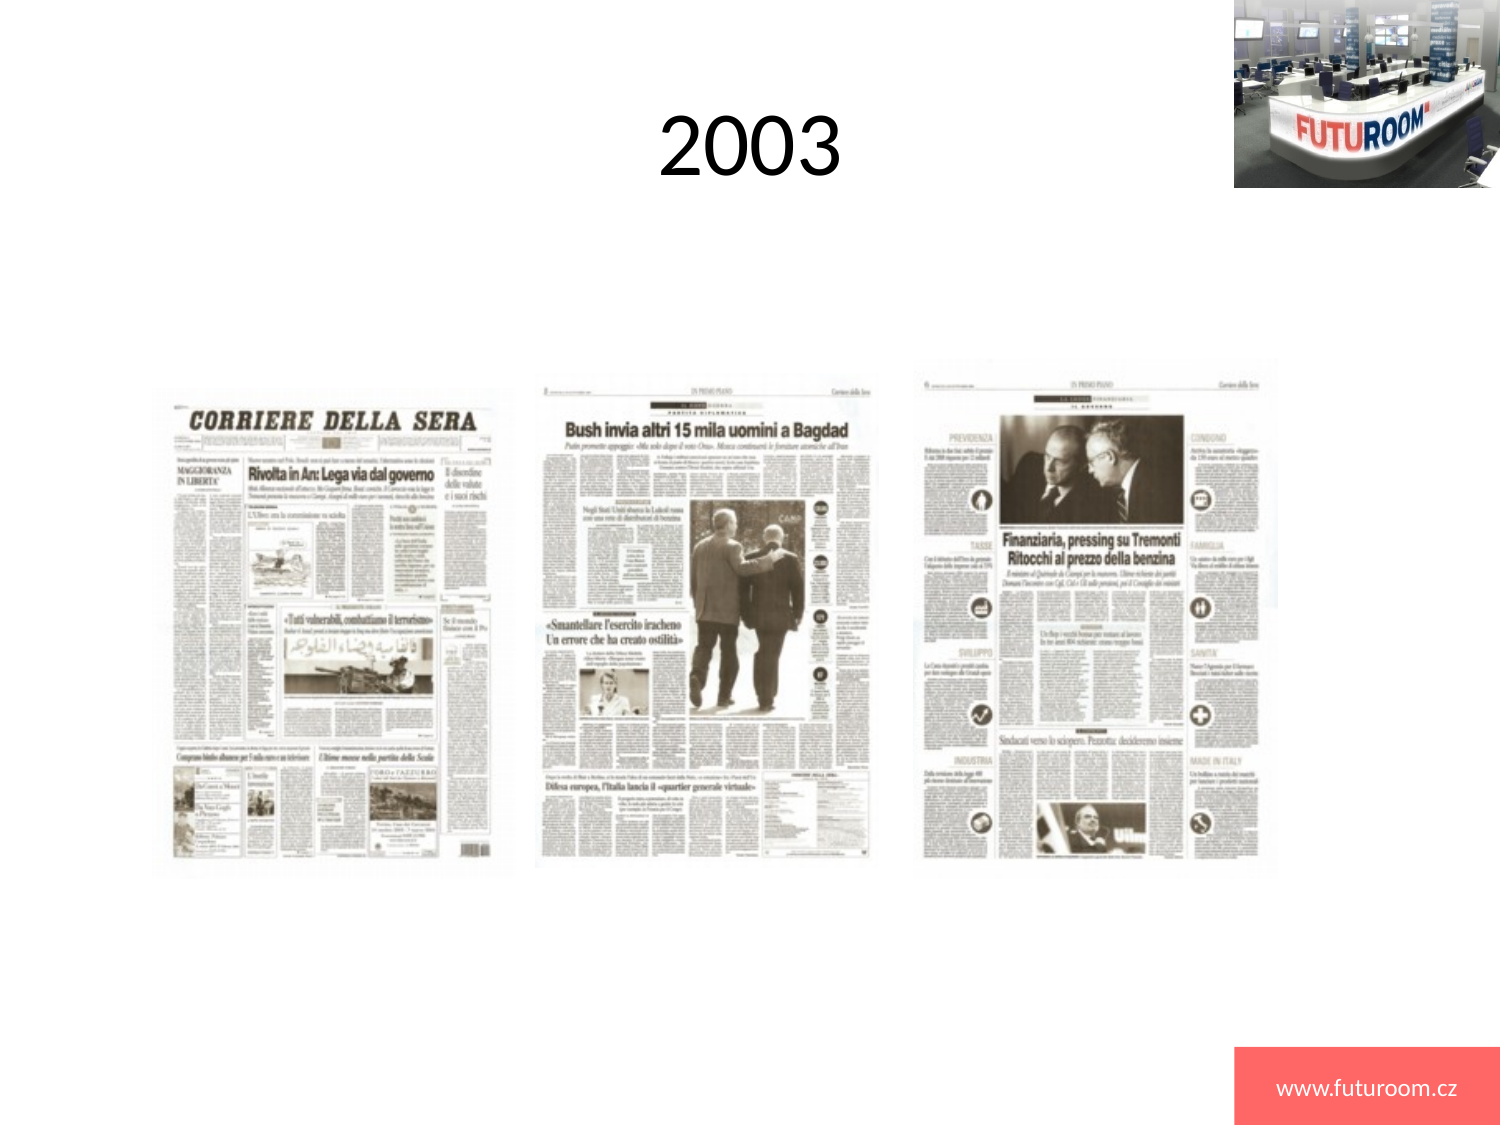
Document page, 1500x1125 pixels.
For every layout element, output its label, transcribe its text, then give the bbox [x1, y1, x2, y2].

picture [1234, 0, 1500, 188]
text_box www.futuroom.cz [1232, 1045, 1500, 1125]
picture [913, 357, 1278, 880]
picture [152, 388, 516, 880]
title 2003 [75, 45, 1425, 233]
picture [534, 373, 880, 868]
